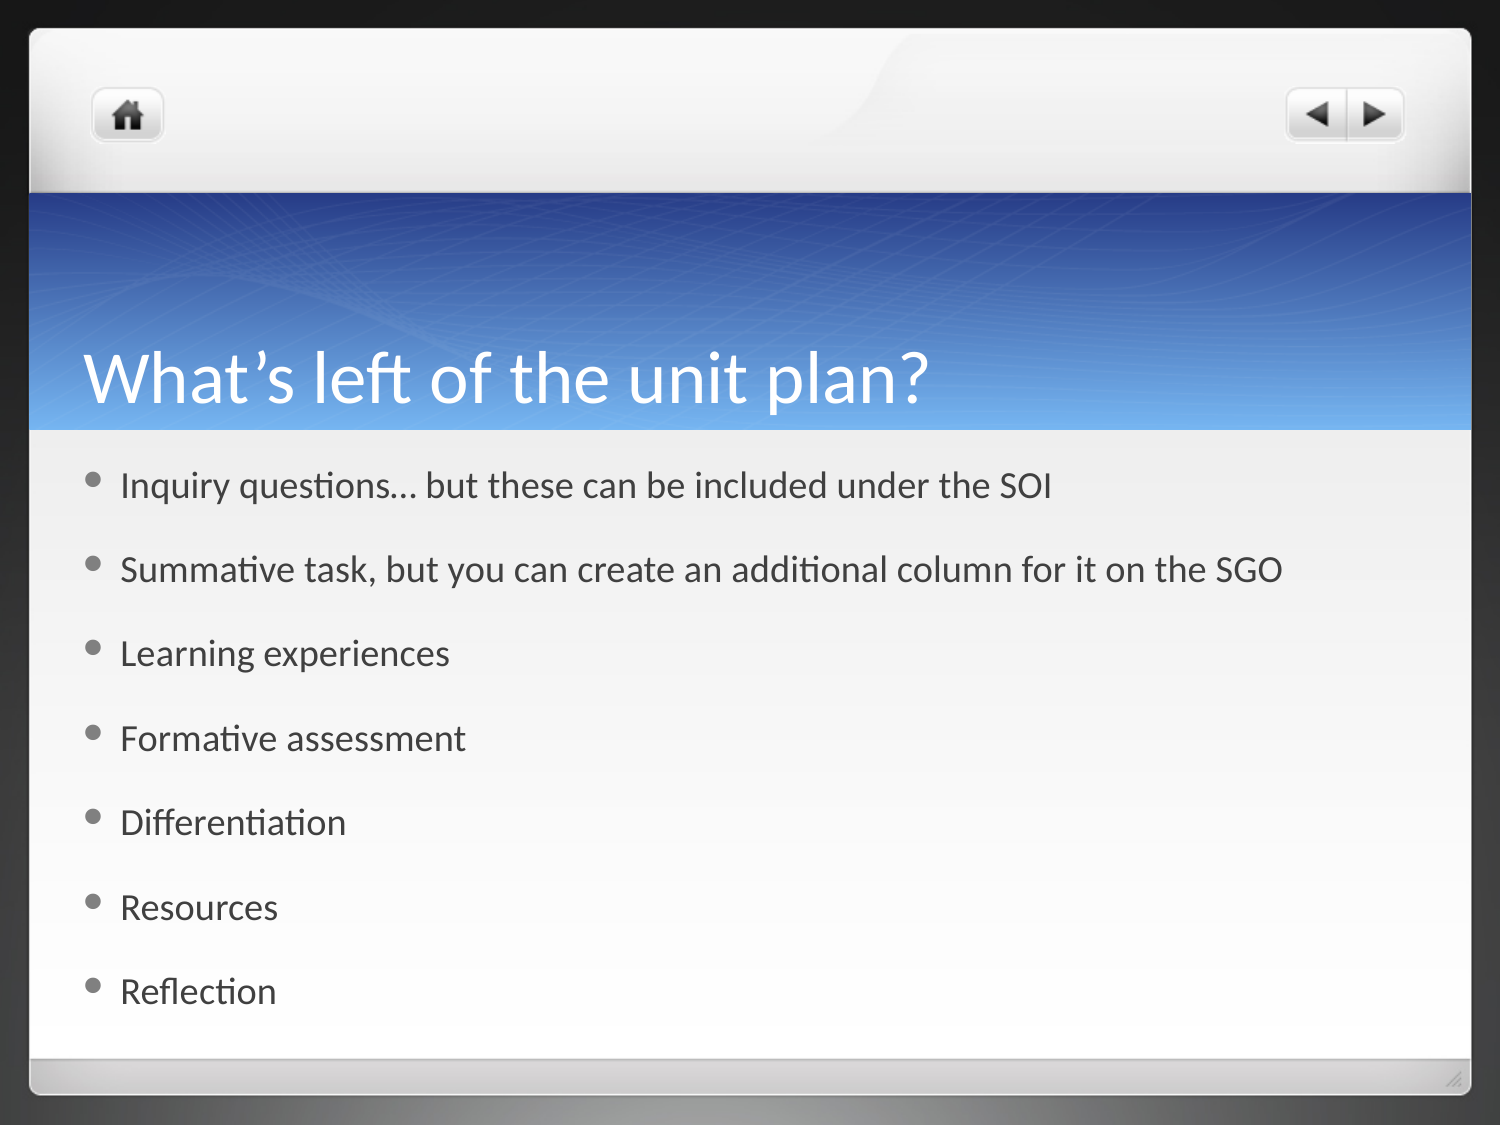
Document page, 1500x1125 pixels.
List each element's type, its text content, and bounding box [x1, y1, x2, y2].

list Inquiry questions… but these can be included under the SOI Summative task, but you can create an additional column for it on the SGO Learning experiences Formative assessment Differentiation Resources Reflection [68, 452, 1432, 1025]
picture [0, 0, 1500, 1125]
title What’s left of the unit plan? [68, 238, 1432, 427]
